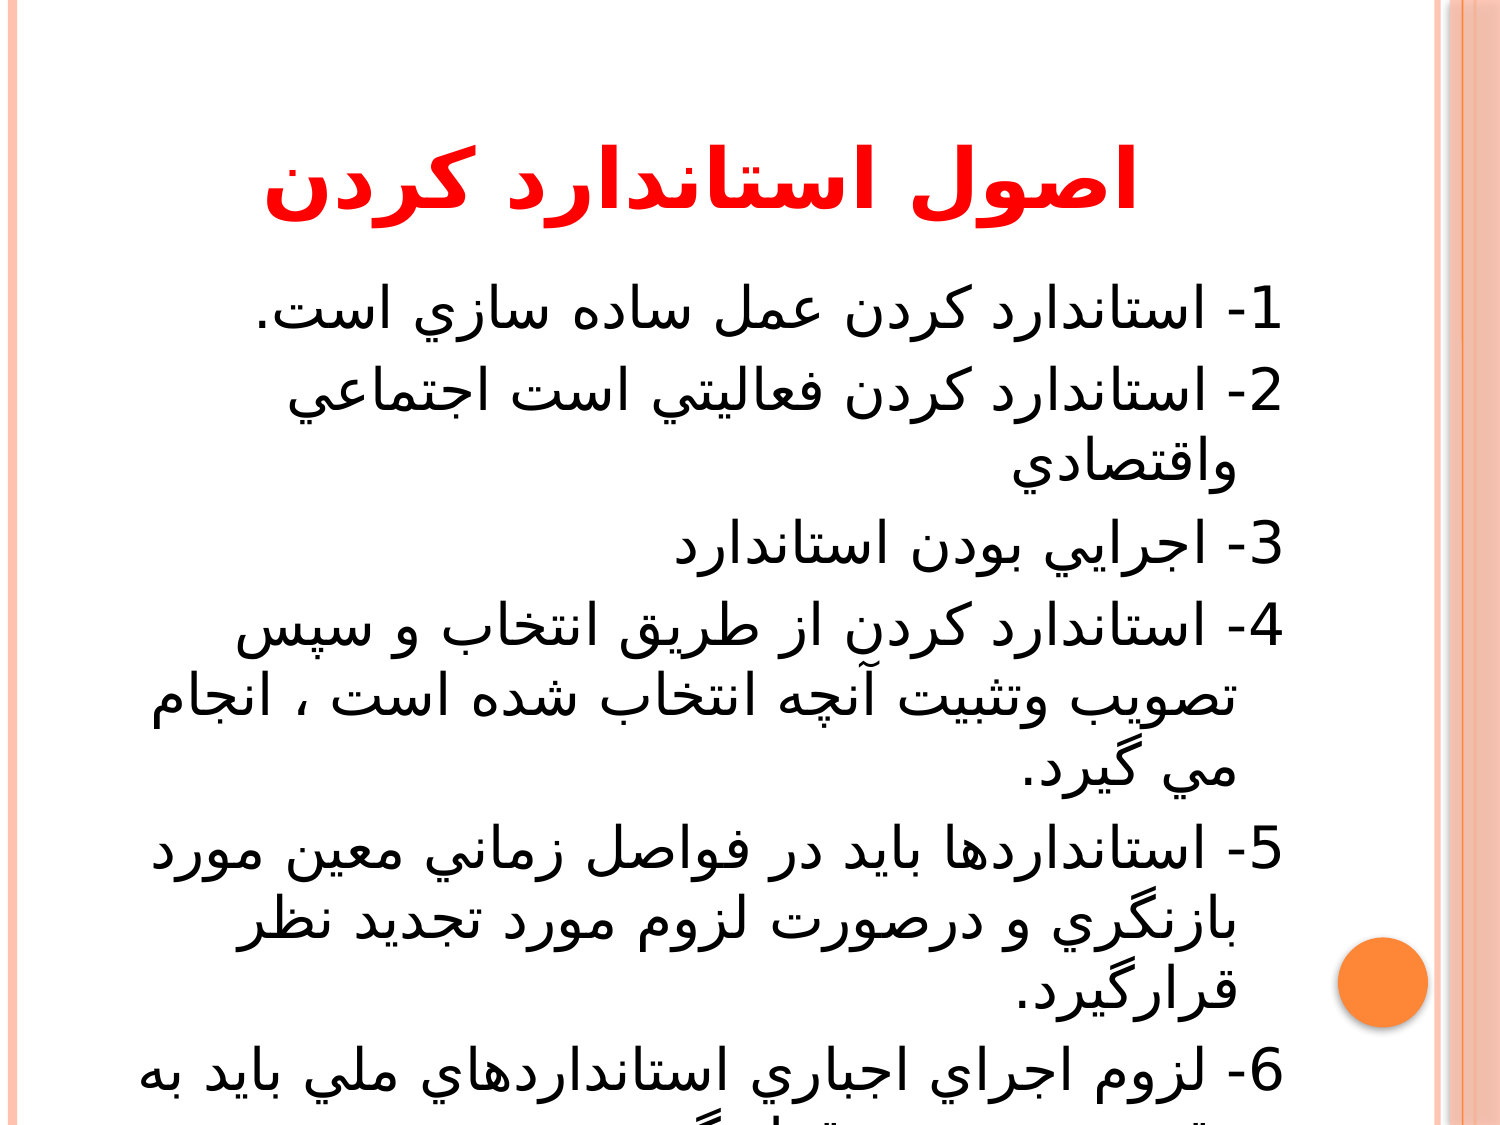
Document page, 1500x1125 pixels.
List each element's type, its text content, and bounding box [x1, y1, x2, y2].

title اصول استاندارد كردن [75, 45, 1300, 233]
list 1- استاندارد كردن عمل ساده سازي است. 2- استاندارد كردن فعاليتي است اجتماعي واقتصادي 3- اجرايي بودن استاندارد 4- استاندارد كردن از طريق انتخاب و سپس تصويب وتثبيت آنچه انتخاب شده است ، انجام مي گيرد. 5- استانداردها بايد در فواصل زماني معين مورد بازنگري و درصورت لزوم مورد تجديد نظر قرارگيرد. 6- لزوم اجراي اجباري استانداردهاي ملي بايد به دقت مورد توجه قرار گيرد. [75, 262, 1300, 1062]
